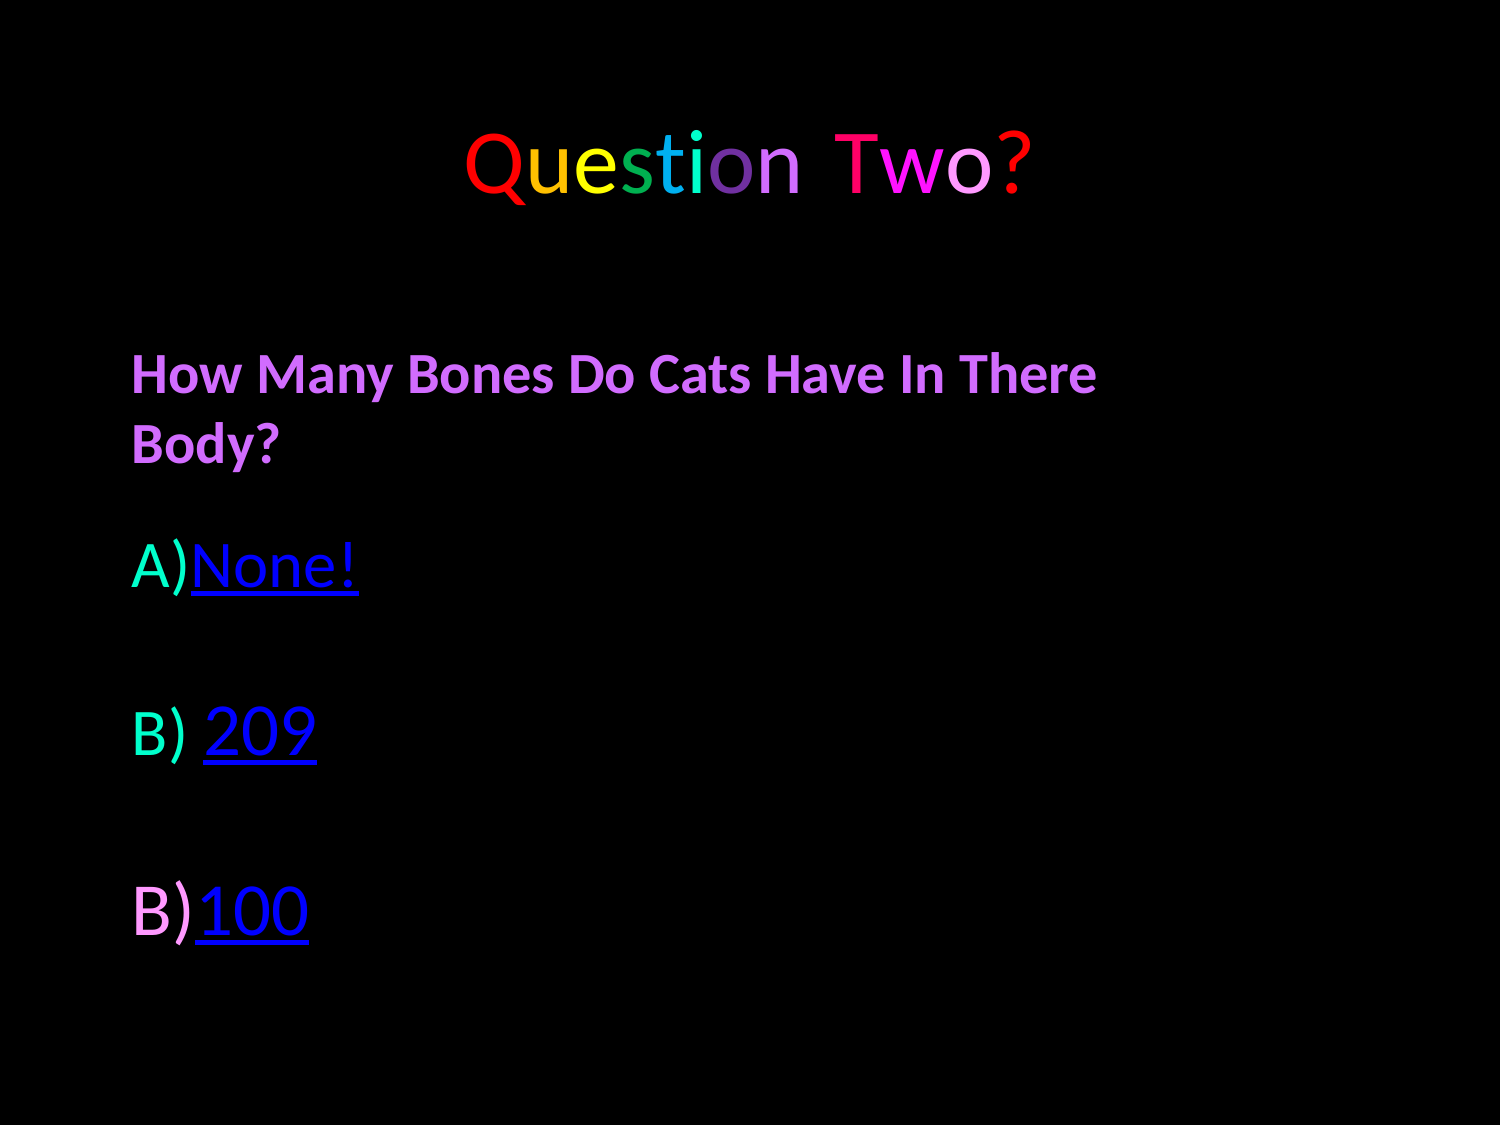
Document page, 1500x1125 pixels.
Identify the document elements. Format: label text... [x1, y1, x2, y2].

text_box How Many Bones Do Cats Have In There Body? None! B) 209 100 [117, 328, 1243, 958]
title Question Two? [75, 45, 1425, 233]
